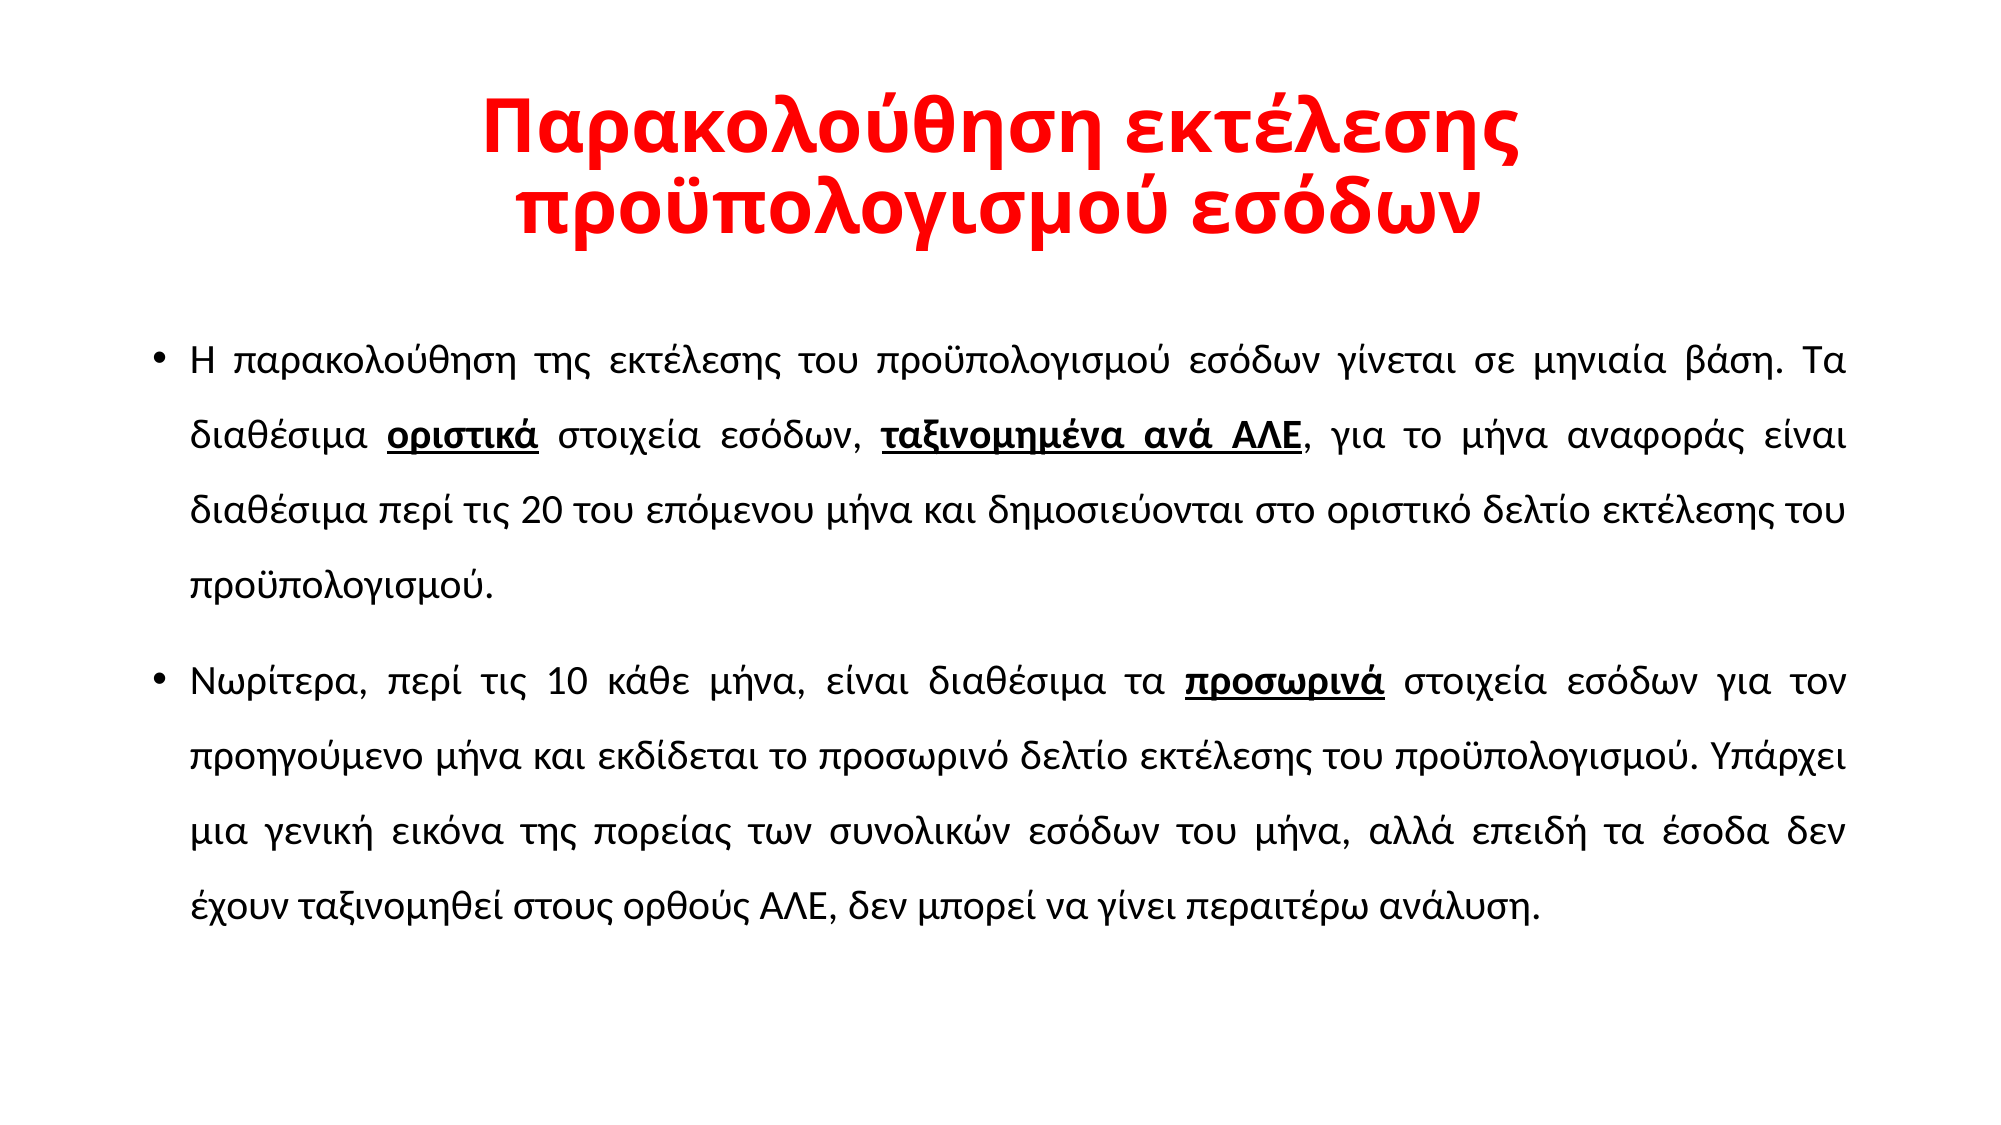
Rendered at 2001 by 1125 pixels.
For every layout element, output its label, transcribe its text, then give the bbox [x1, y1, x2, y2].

title Παρακολούθηση εκτέλεσης προϋπολογισμού εσόδων [137, 59, 1863, 278]
list Η παρακολούθηση της εκτέλεσης του προϋπολογισμού εσόδων γίνεται σε μηνιαία βάση. Τα διαθέσιμα οριστικά στοιχεία εσόδων, ταξινομημένα ανά ΑΛΕ, για το μήνα αναφοράς είναι διαθέσιμα περί τις 20 του επόμενου μήνα και δημοσιεύονται στο οριστικό δελτίο εκτέλεσης του προϋπολογισμού. Νωρίτερα, περί τις 10 κάθε μήνα, είναι διαθέσιμα τα προσωρινά στοιχεία εσόδων για τον προηγούμενο μήνα και εκδίδεται το προσωρινό δελτίο εκτέλεσης του προϋπολογισμού. Υπάρχει μια γενική εικόνα της πορείας των συνολικών εσόδων του μήνα, αλλά επειδή τα έσοδα δεν έχουν ταξινομηθεί στους ορθούς ΑΛΕ, δεν μπορεί να γίνει περαιτέρω ανάλυση. [137, 299, 1863, 1014]
